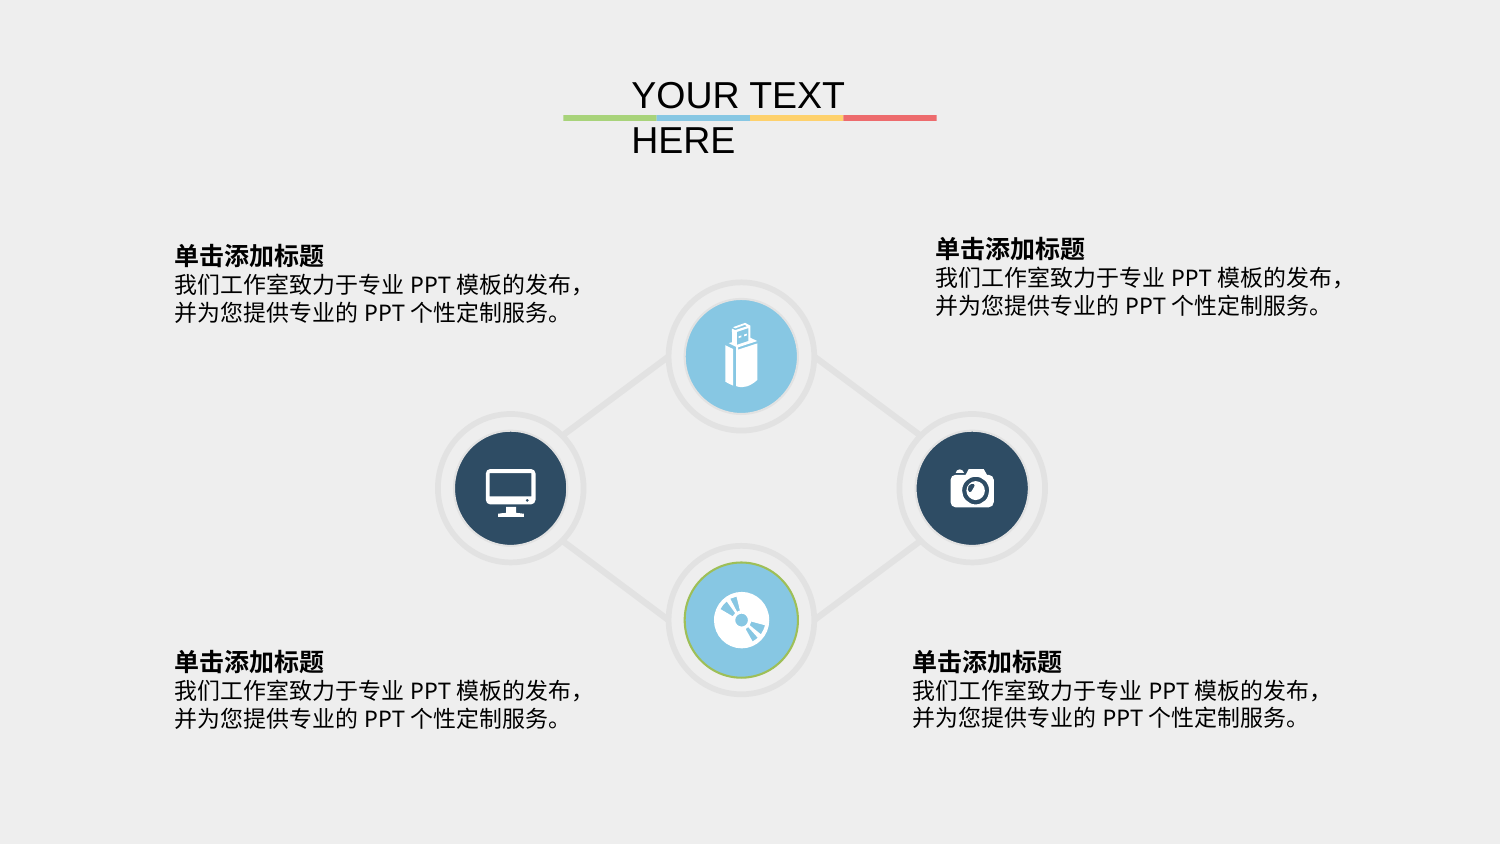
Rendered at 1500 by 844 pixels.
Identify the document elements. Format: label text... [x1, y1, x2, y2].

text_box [154, 223, 1377, 743]
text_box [563, 115, 937, 121]
text_box YOUR TEXT HERE [620, 121, 937, 167]
text_box YOUR TEXT HERE [620, 65, 937, 115]
